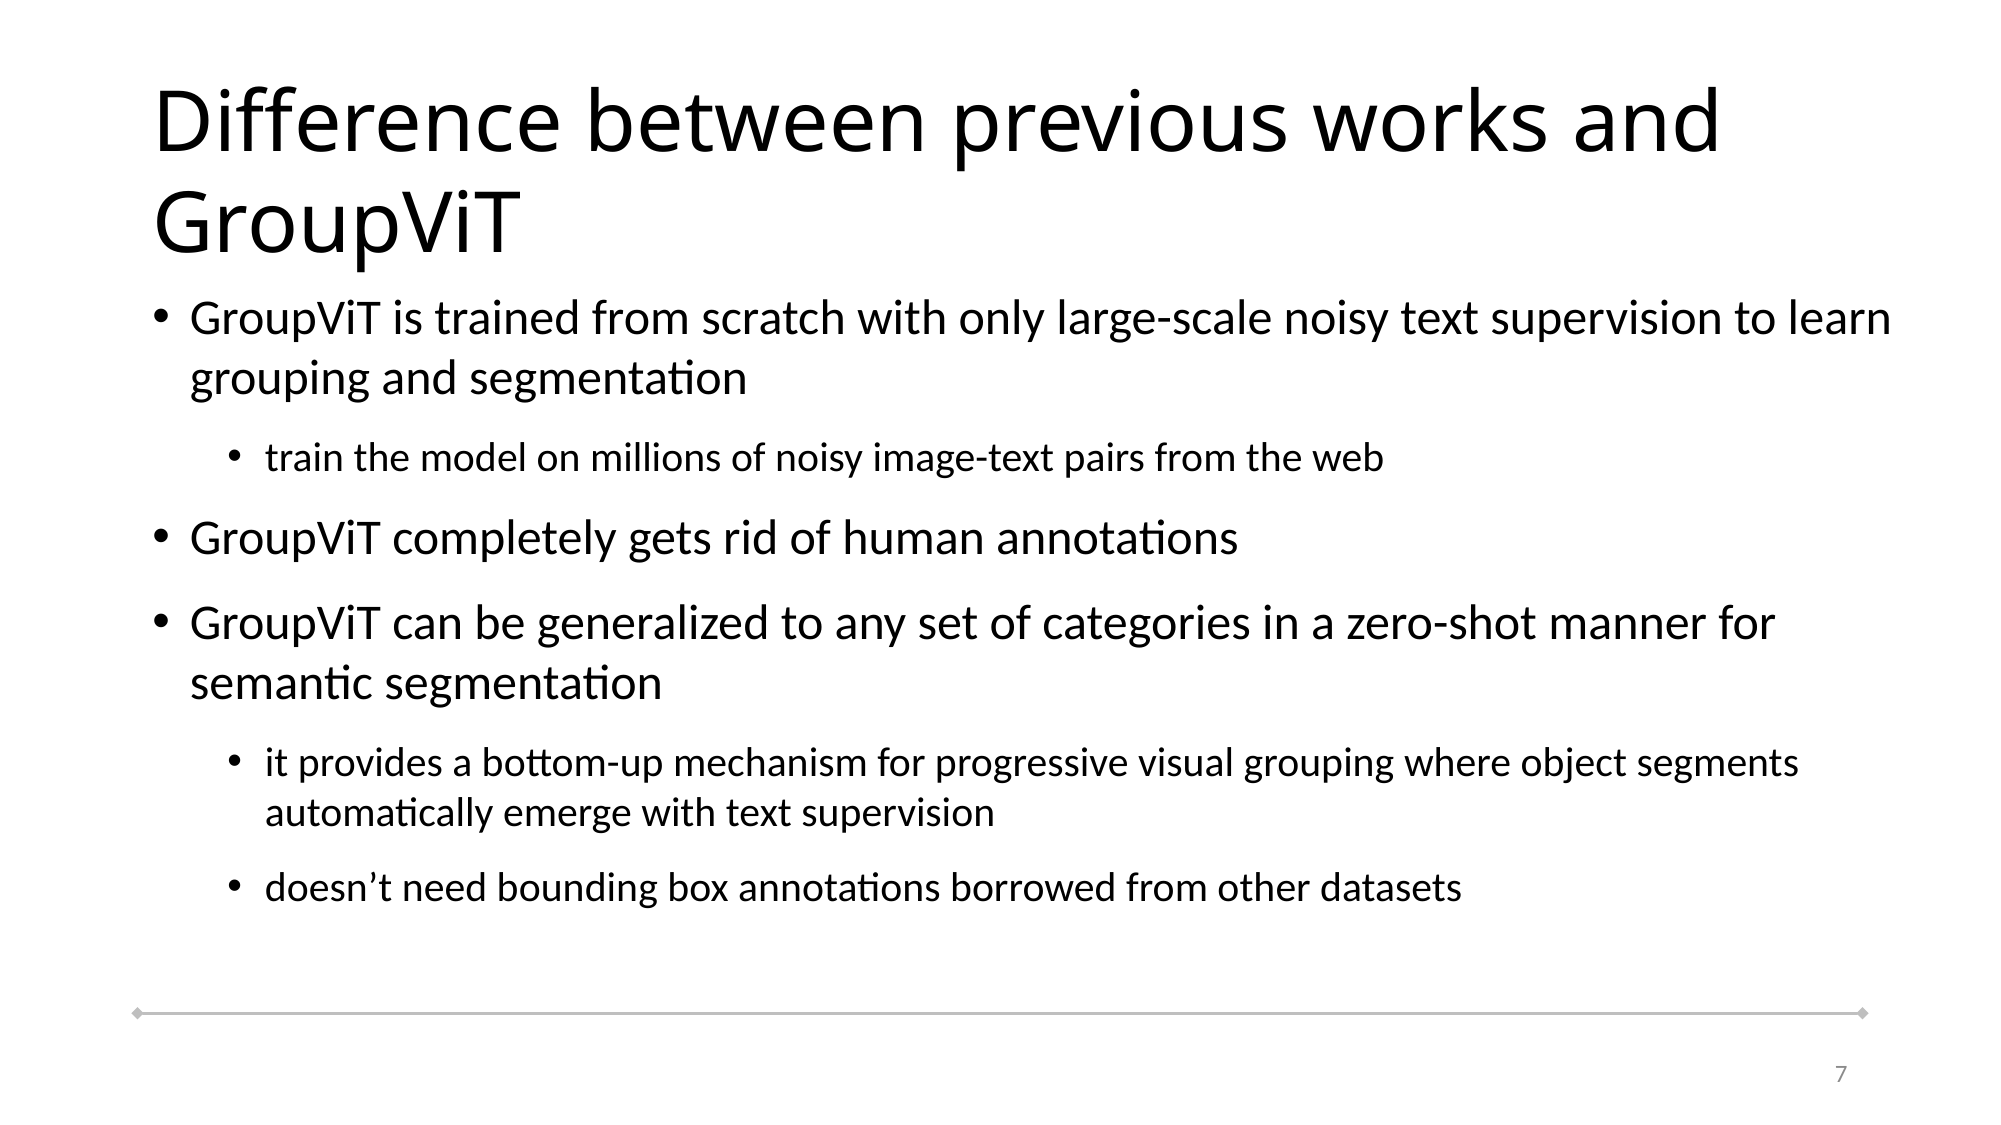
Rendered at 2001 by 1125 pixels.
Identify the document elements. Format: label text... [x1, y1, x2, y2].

slide_number 7 [1412, 1042, 1863, 1103]
list GroupViT is trained from scratch with only large-scale noisy text supervision to learn grouping and segmentation train the model on millions of noisy image-text pairs from the web GroupViT completely gets rid of human annotations GroupViT can be generalized to any set of categories in a zero-shot manner for semantic segmentation it provides a bottom-up mechanism for progressive visual grouping where object segments automatically emerge with text supervision doesn’t need bounding box annotations borrowed from other datasets [137, 277, 1947, 1014]
title Difference between previous works and GroupViT [137, 59, 1863, 277]
